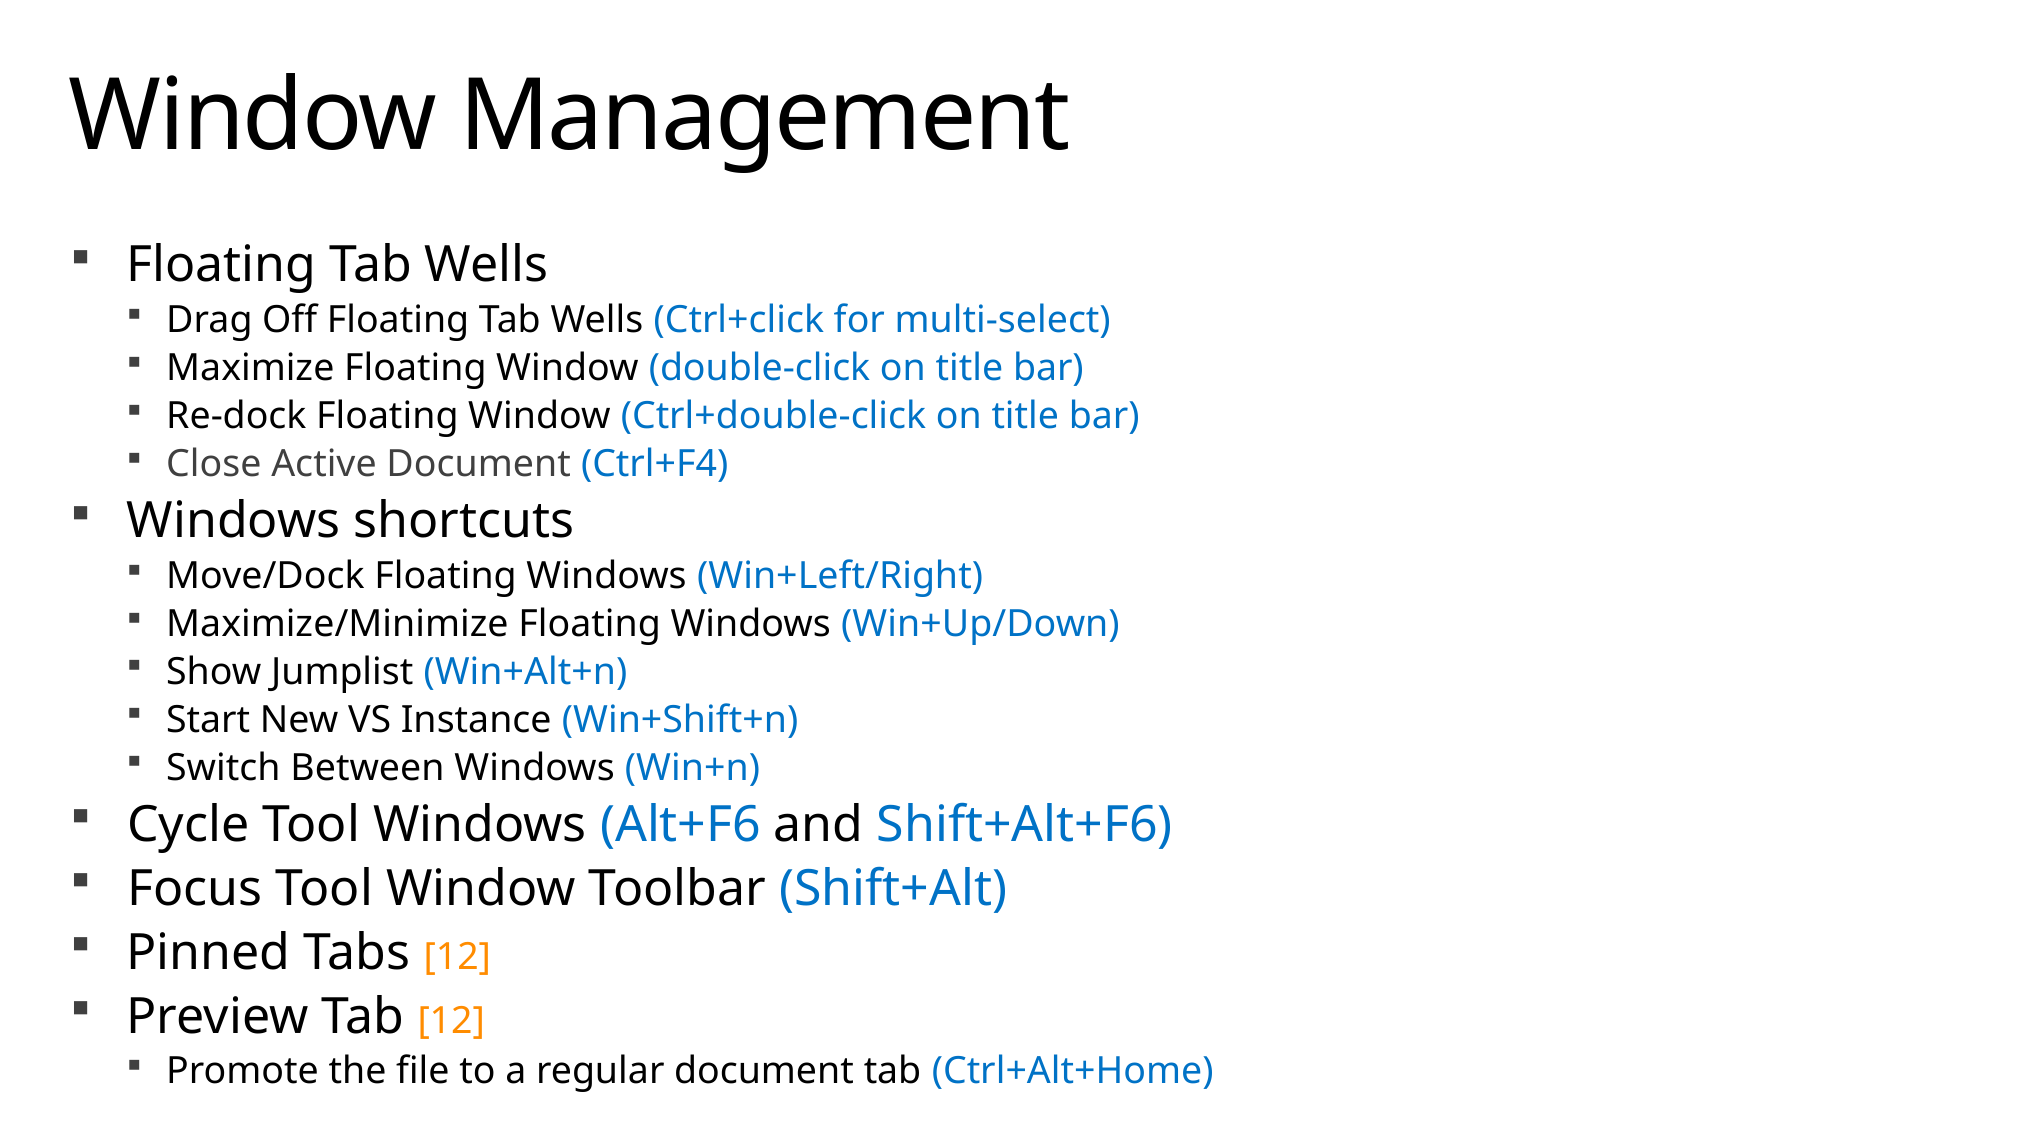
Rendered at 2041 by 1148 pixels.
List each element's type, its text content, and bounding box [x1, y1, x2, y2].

title Window Management [45, 48, 1996, 199]
list Floating Tab Wells Drag Off Floating Tab Wells (Ctrl+click for multi-select) Maximize Floating Window (double-click on title bar) Re-dock Floating Window (Ctrl+double-click on title bar) Close Active Document (Ctrl+F4) Windows shortcuts Move/Dock Floating Windows (Win+Left/Right) Maximize/Minimize Floating Windows (Win+Up/Down) Show Jumplist (Win+Alt+n) Start New VS Instance (Win+Shift+n) Switch Between Windows (Win+n) Cycle Tool Windows (Alt+F6 and Shift+Alt+F6) Focus Tool Window Toolbar (Shift+Alt) Pinned Tabs [12] Preview Tab [12] Promote the file to a regular document tab (Ctrl+Alt+Home) [46, 223, 1996, 1099]
